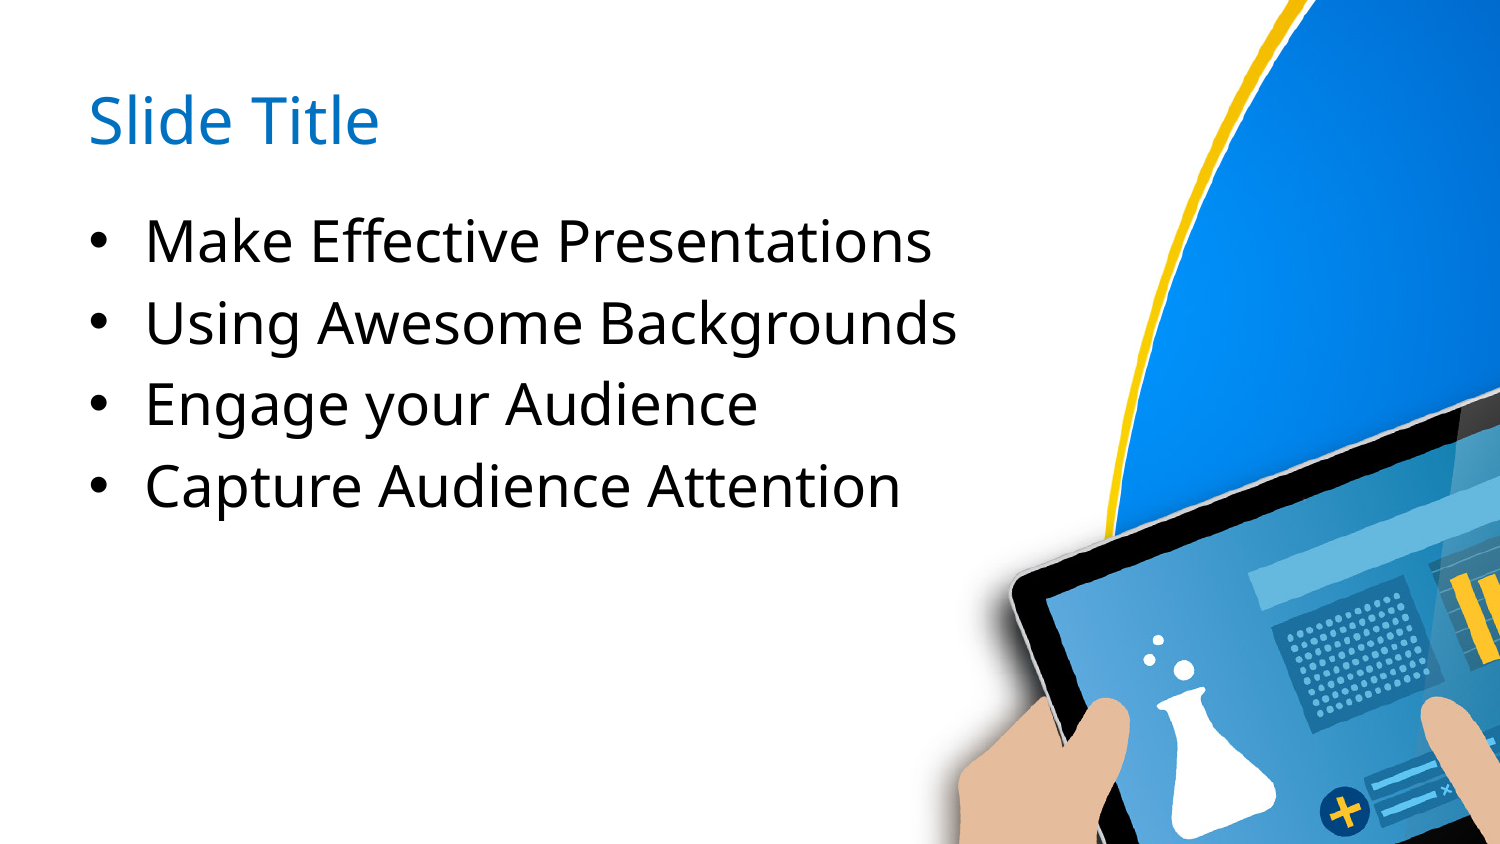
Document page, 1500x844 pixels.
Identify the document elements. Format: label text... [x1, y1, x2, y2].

picture [0, 0, 1500, 844]
title Slide Title [73, 71, 1101, 166]
list Make Effective Presentations Using Awesome Backgrounds Engage your Audience Capture Audience Attention [73, 196, 1101, 773]
